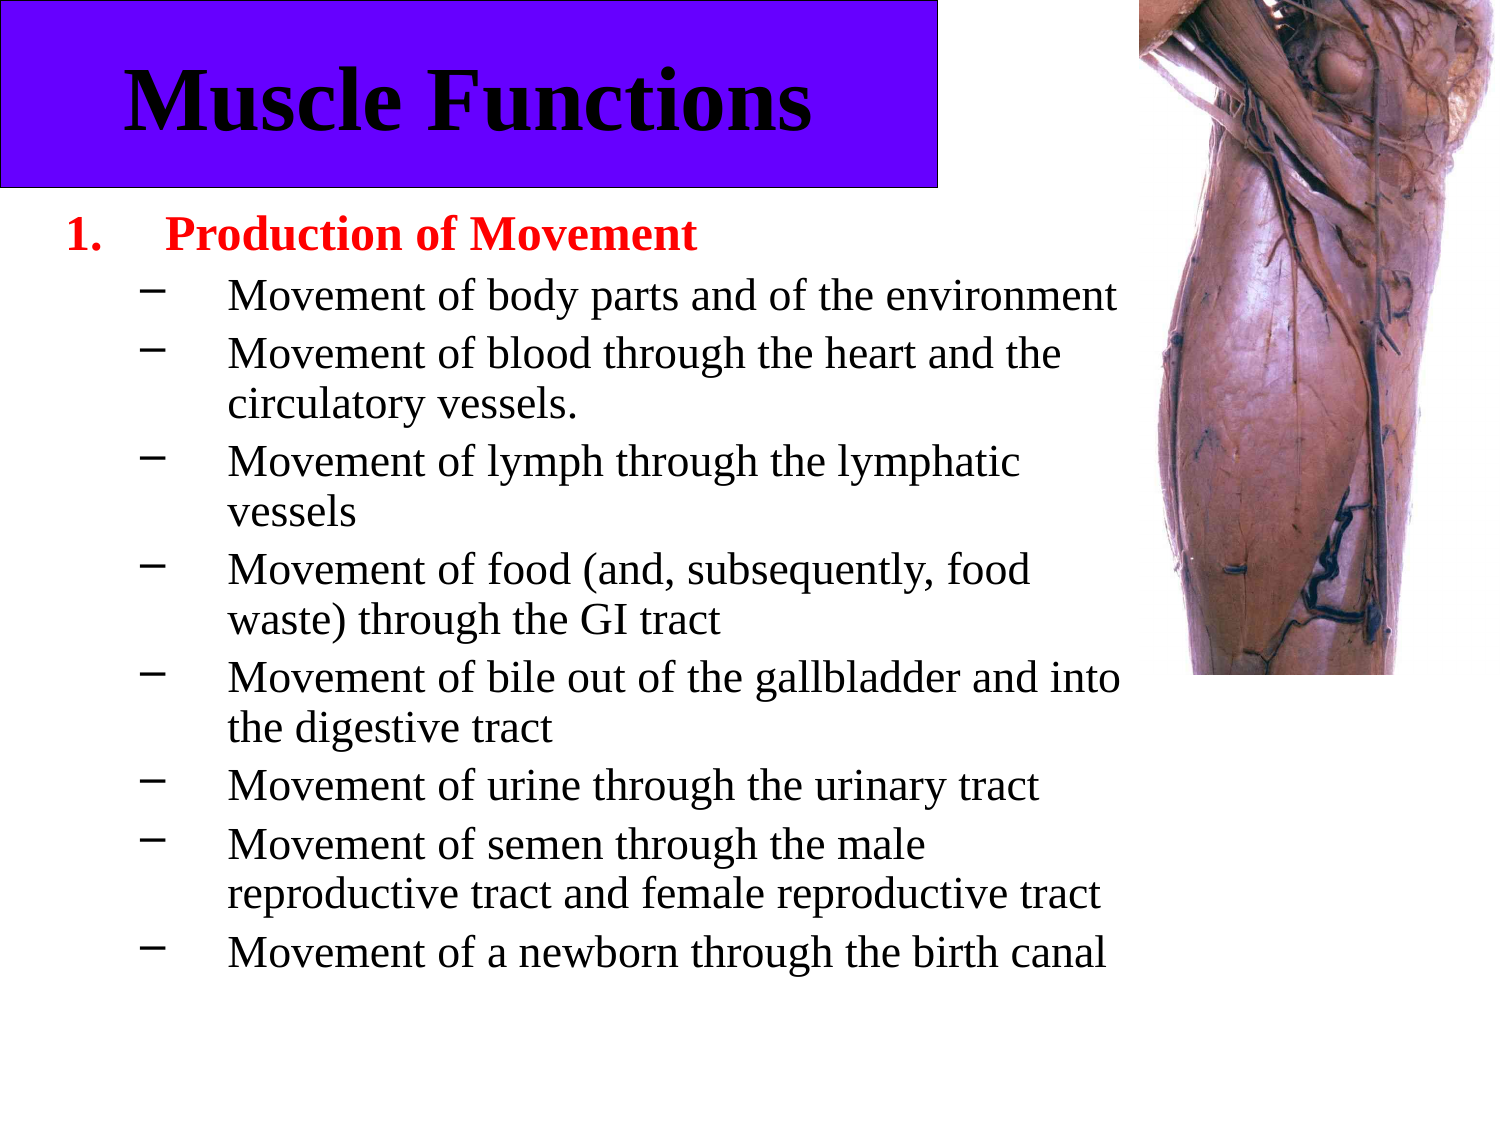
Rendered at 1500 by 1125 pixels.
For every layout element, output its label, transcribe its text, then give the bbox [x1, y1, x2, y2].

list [1139, 0, 1500, 676]
list Production of Movement Movement of body parts and of the environment Movement of blood through the heart and the circulatory vessels. Movement of lymph through the lymphatic vessels Movement of food (and, subsequently, food waste) through the GI tract Movement of bile out of the gallbladder and into the digestive tract Movement of urine through the urinary tract Movement of semen through the male reproductive tract and female reproductive tract Movement of a newborn through the birth canal [49, 199, 1138, 1013]
title Muscle Functions [0, 0, 938, 188]
